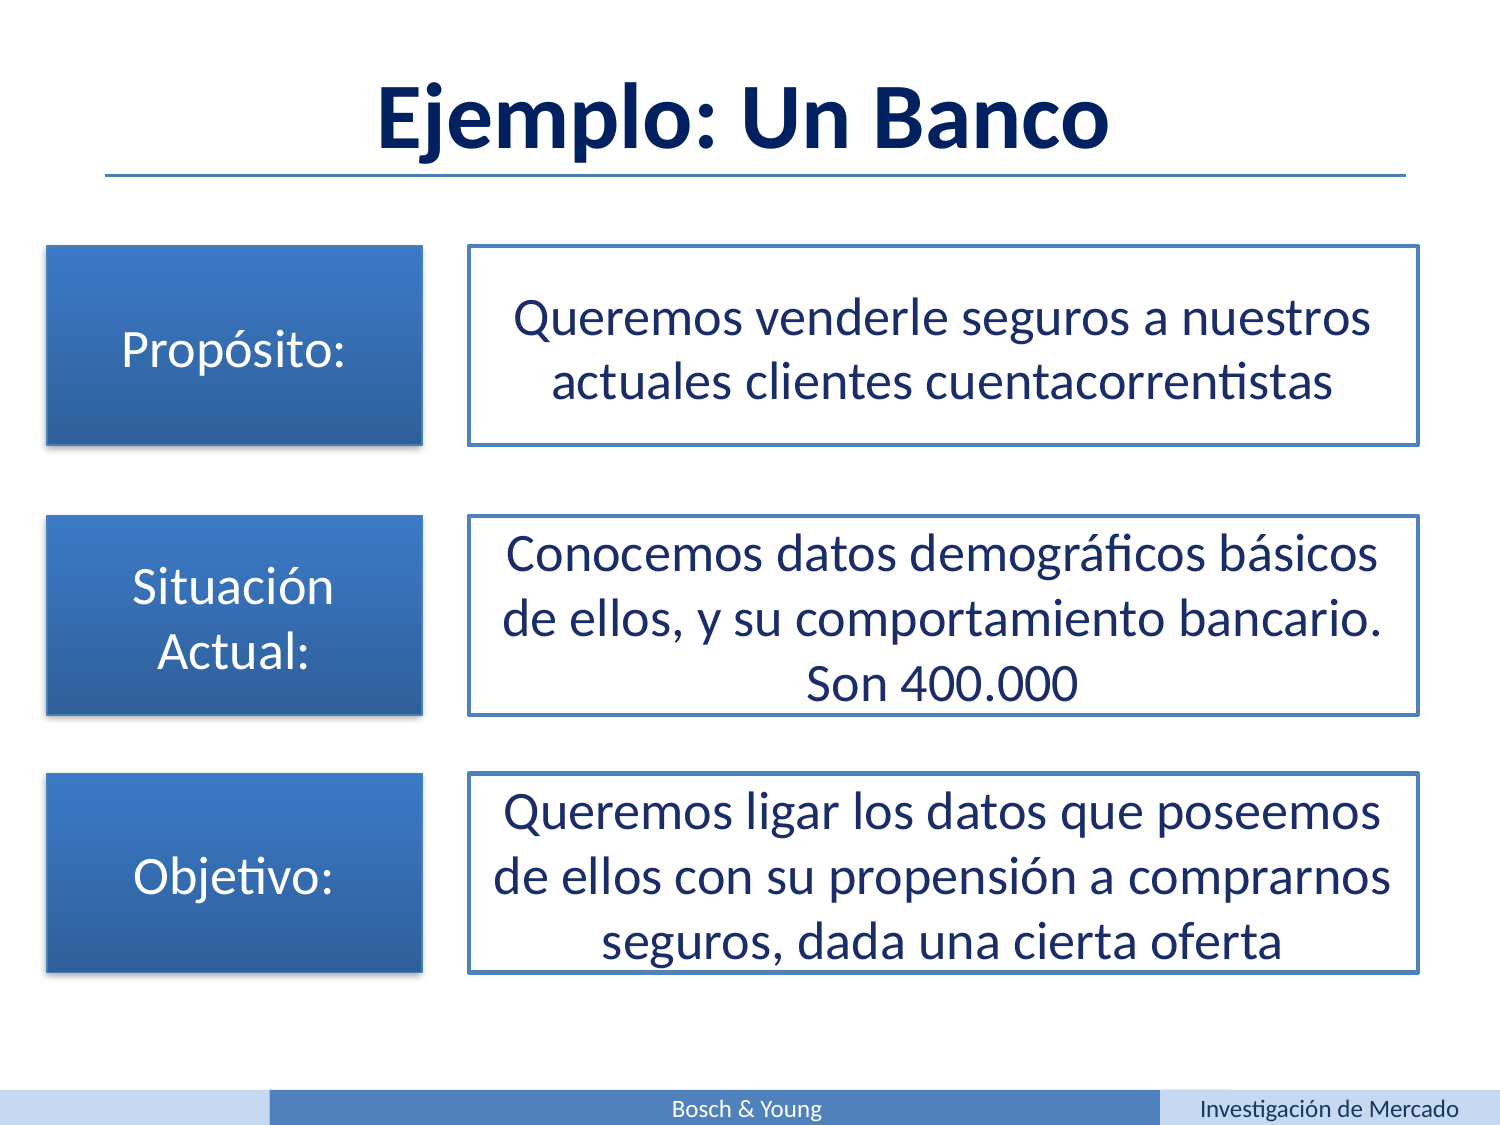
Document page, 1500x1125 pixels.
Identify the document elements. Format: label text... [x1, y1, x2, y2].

text_box Objetivo: [46, 773, 423, 973]
text_box Conocemos datos demográficos básicos de ellos, y su comportamiento bancario. Son 400.000 [467, 514, 1420, 717]
text_box Propósito: [46, 245, 423, 446]
text_box Bosch & Young [272, 1088, 1158, 1125]
text_box Queremos ligar los datos que poseemos de ellos con su propensión a comprarnos seguros, dada una cierta oferta [467, 771, 1420, 975]
text_box Investigación de Mercado [1158, 1088, 1500, 1125]
text_box Ejemplo: Un Banco [58, 46, 1430, 175]
text_box [0, 1088, 272, 1125]
text_box Situación Actual: [46, 515, 423, 716]
text_box Queremos venderle seguros a nuestros actuales clientes cuentacorrentistas [467, 244, 1420, 447]
